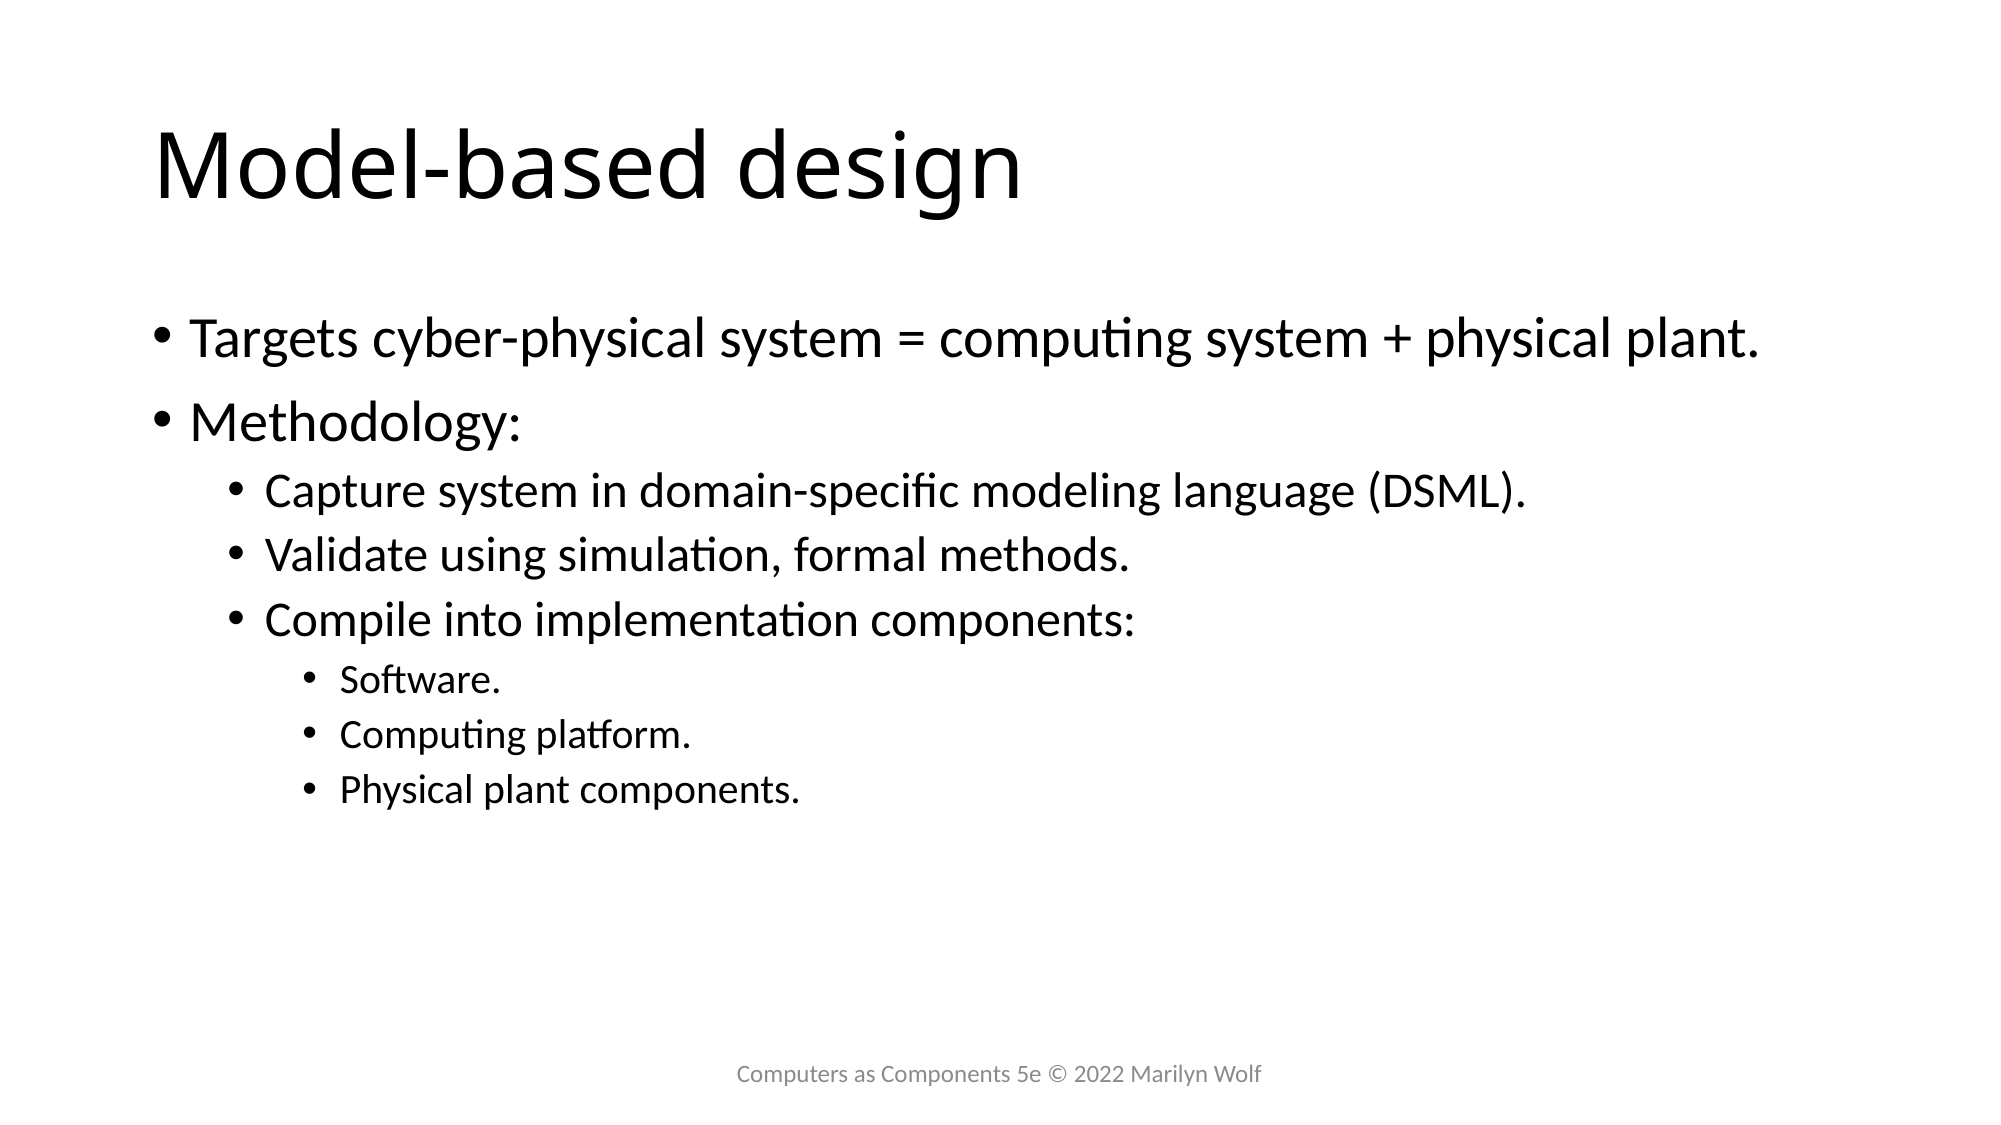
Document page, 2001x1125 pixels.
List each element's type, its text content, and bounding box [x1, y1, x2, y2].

footer Computers as Components 5e © 2022 Marilyn Wolf [662, 1042, 1338, 1103]
title Model-based design [137, 59, 1863, 278]
list Targets cyber-physical system = computing system + physical plant. Methodology: Capture system in domain-specific modeling language (DSML). Validate using simulation, formal methods. Compile into implementation components: Software. Computing platform. Physical plant components. [137, 299, 1863, 1014]
